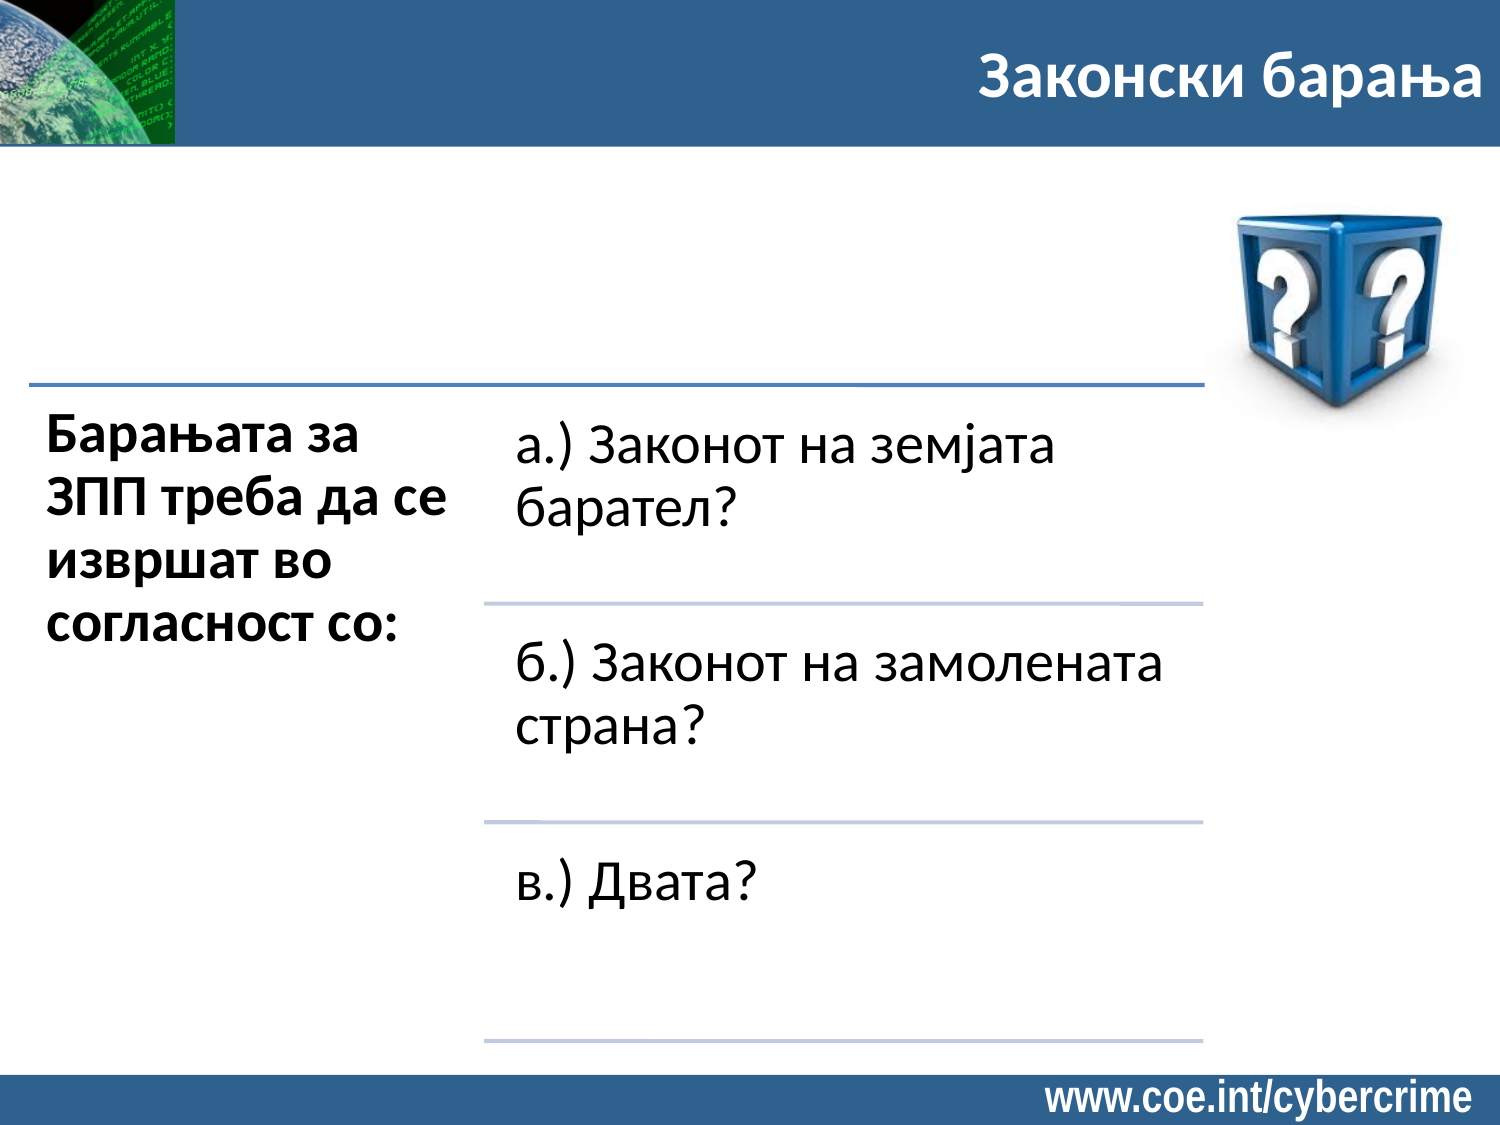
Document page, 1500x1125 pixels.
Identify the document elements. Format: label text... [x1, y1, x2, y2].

text_box www.coe.int/cybercrime [1030, 1059, 1500, 1125]
picture [0, 0, 175, 144]
text_box Законски барања [177, 0, 1500, 149]
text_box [28, 384, 1205, 1052]
text_box [0, 1073, 1030, 1125]
picture [1189, 154, 1481, 445]
